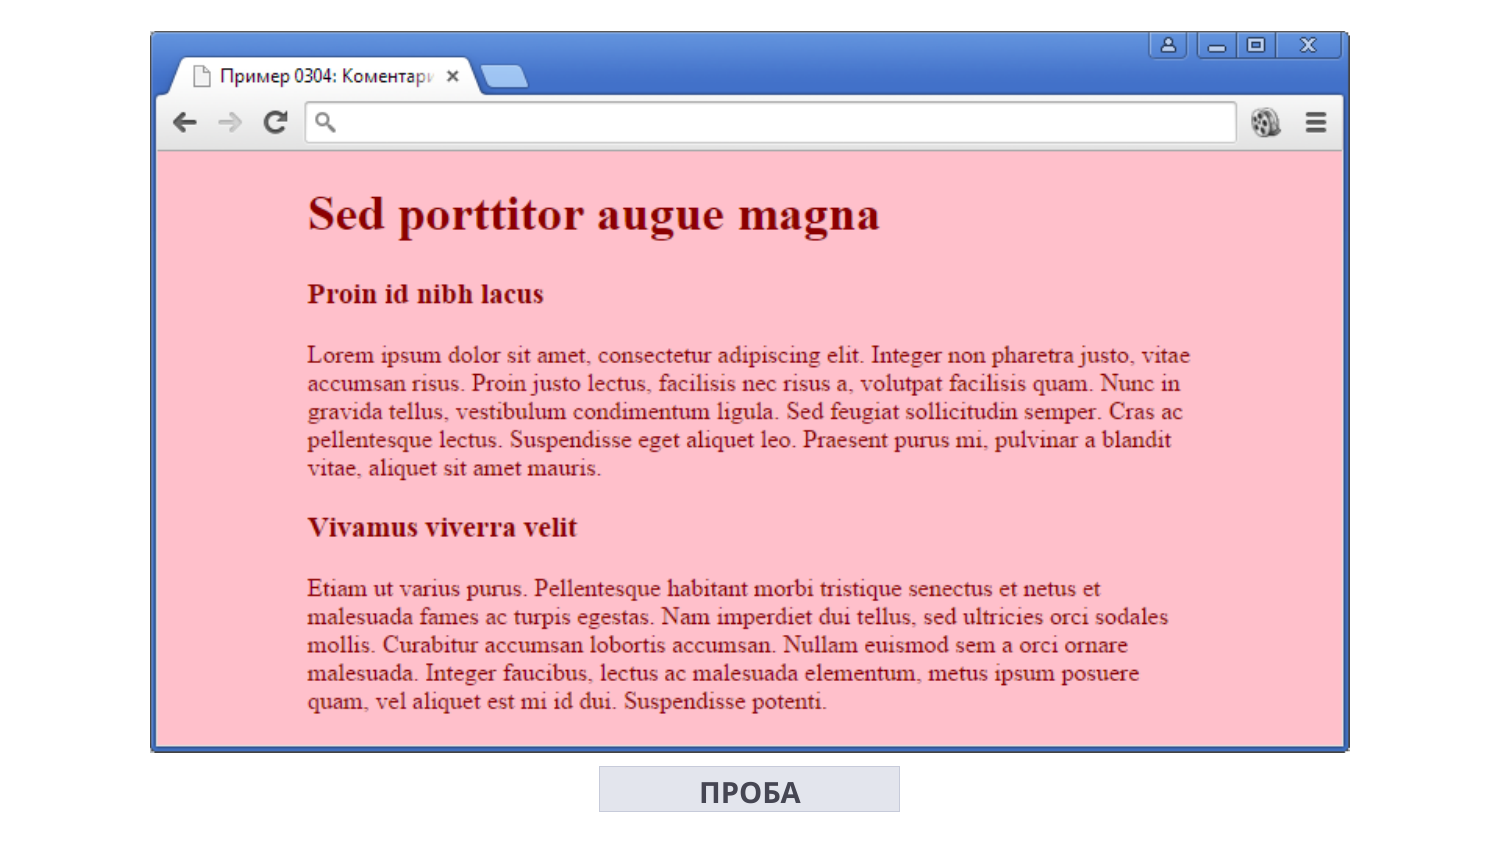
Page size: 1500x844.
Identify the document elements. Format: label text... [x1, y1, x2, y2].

text_box ПРОБА [599, 766, 900, 812]
picture [149, 31, 1351, 753]
